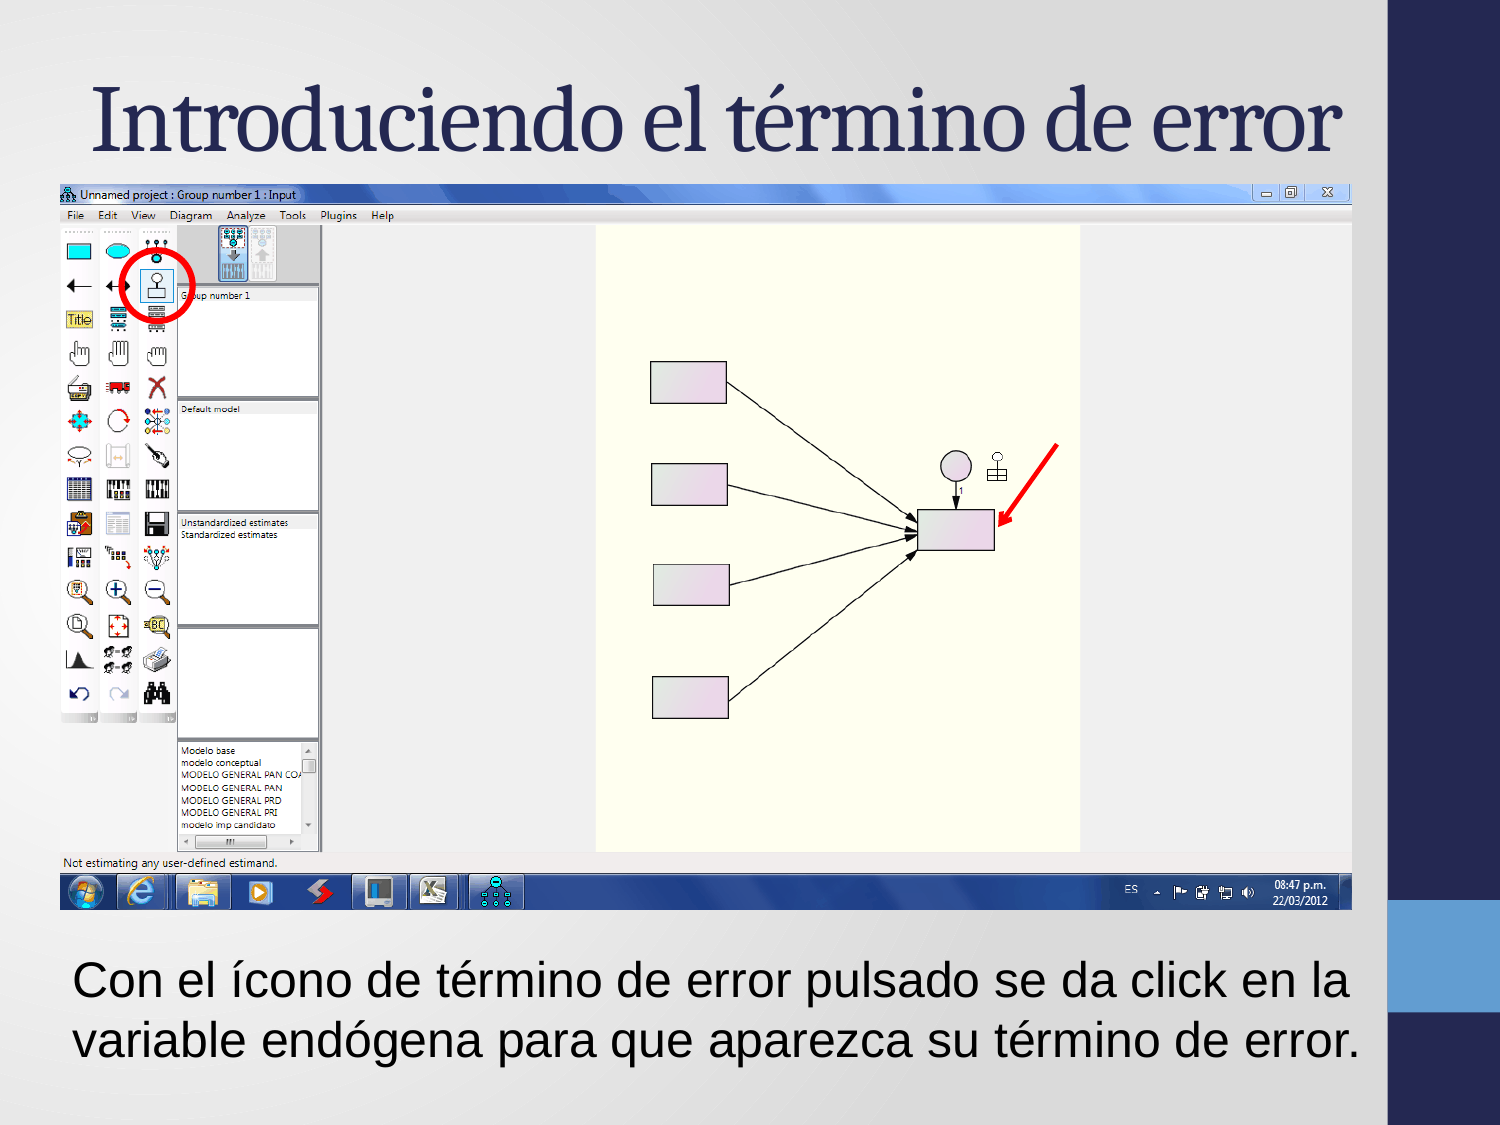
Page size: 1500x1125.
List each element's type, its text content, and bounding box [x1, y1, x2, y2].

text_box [997, 443, 1058, 528]
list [60, 184, 1352, 911]
text_box Con el ícono de término de error pulsado se da click en la variable endógena para que aparezca su término de error. [57, 940, 1388, 1076]
title Introduciendo el término de error [75, 19, 1425, 207]
